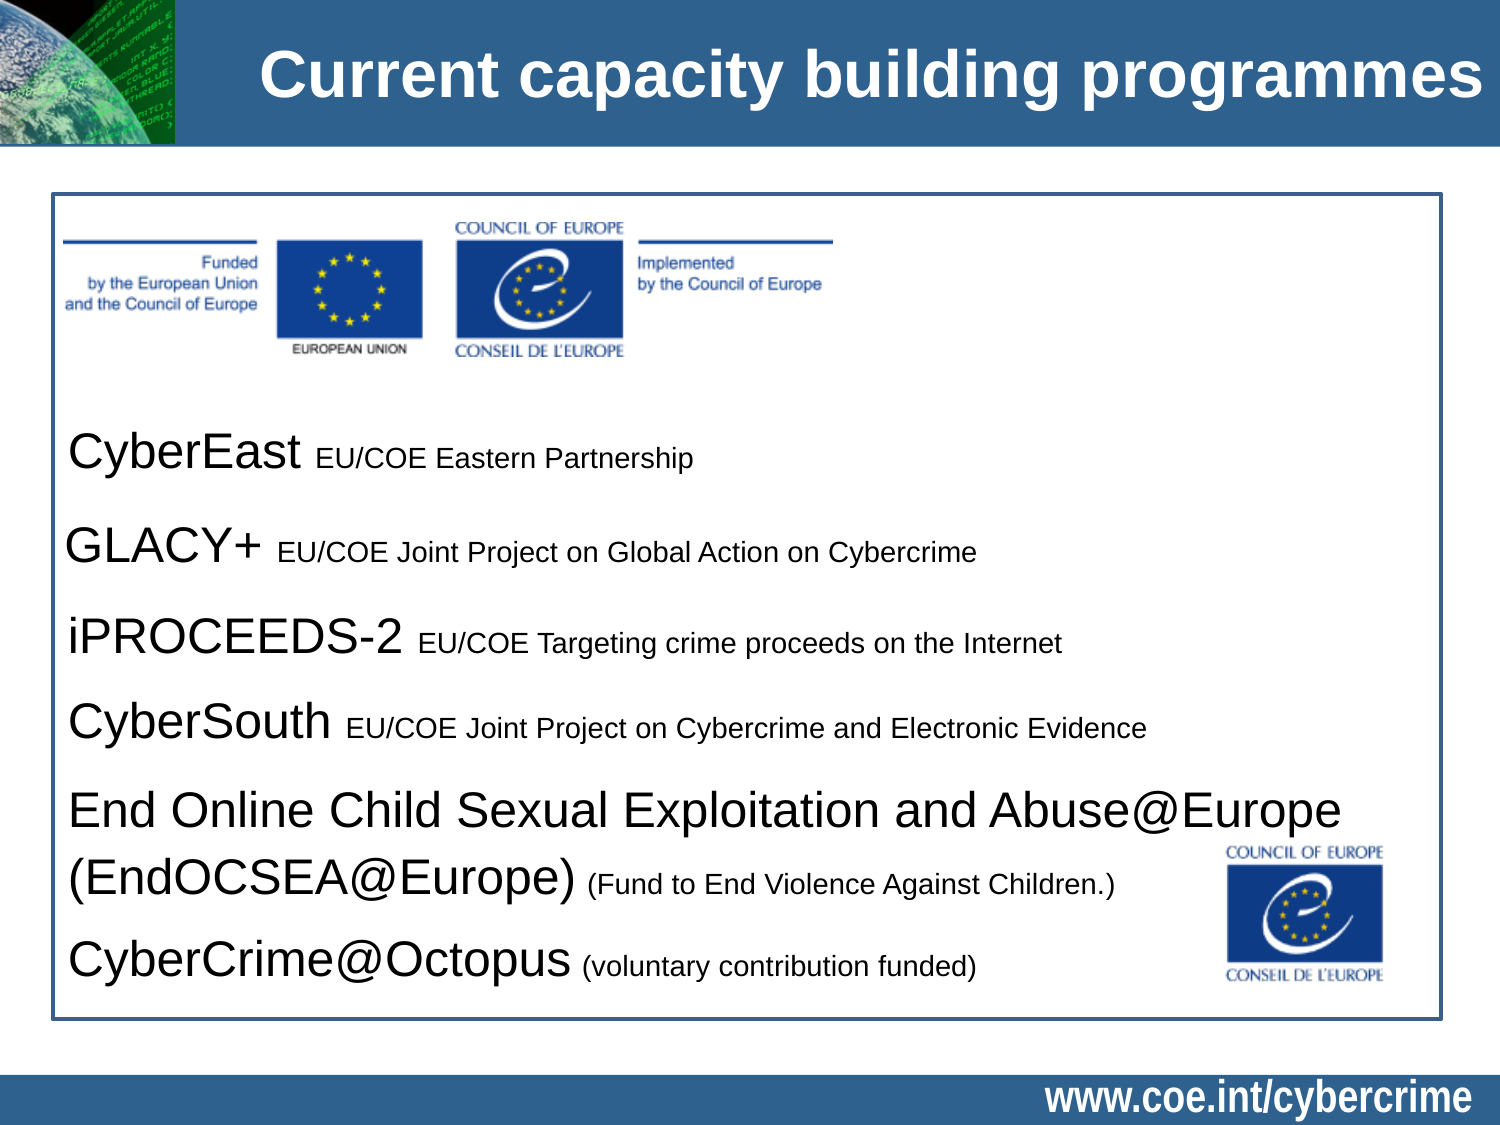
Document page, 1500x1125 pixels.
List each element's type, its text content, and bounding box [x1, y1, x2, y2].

picture [1207, 829, 1402, 998]
picture [63, 222, 833, 357]
text_box [51, 591, 1443, 1021]
text_box www.coe.int/cybercrime [1030, 1059, 1500, 1125]
text_box [0, 1073, 1030, 1125]
text_box CyberCrime@Octopus (voluntary contribution funded) [53, 923, 1208, 1005]
text_box [51, 192, 1443, 583]
text_box CyberSouth EU/COE Joint Project on Cybercrime and Electronic Evidence [53, 668, 1445, 767]
picture [0, 0, 175, 144]
text_box CyberEast EU/COE Eastern Partnership [53, 397, 1331, 496]
text_box Current capacity building programmes [177, 0, 1500, 149]
text_box iPROCEEDS-2 EU/COE Targeting crime proceeds on the Internet [53, 583, 1445, 668]
text_box GLACY+ EU/COE Joint Project on Global Action on Cybercrime [49, 492, 1342, 591]
text_box End Online Child Sexual Exploitation and Abuse@Europe (EndOCSEA@Europe) (Fund to End Violence Against Children.) [53, 753, 1375, 923]
